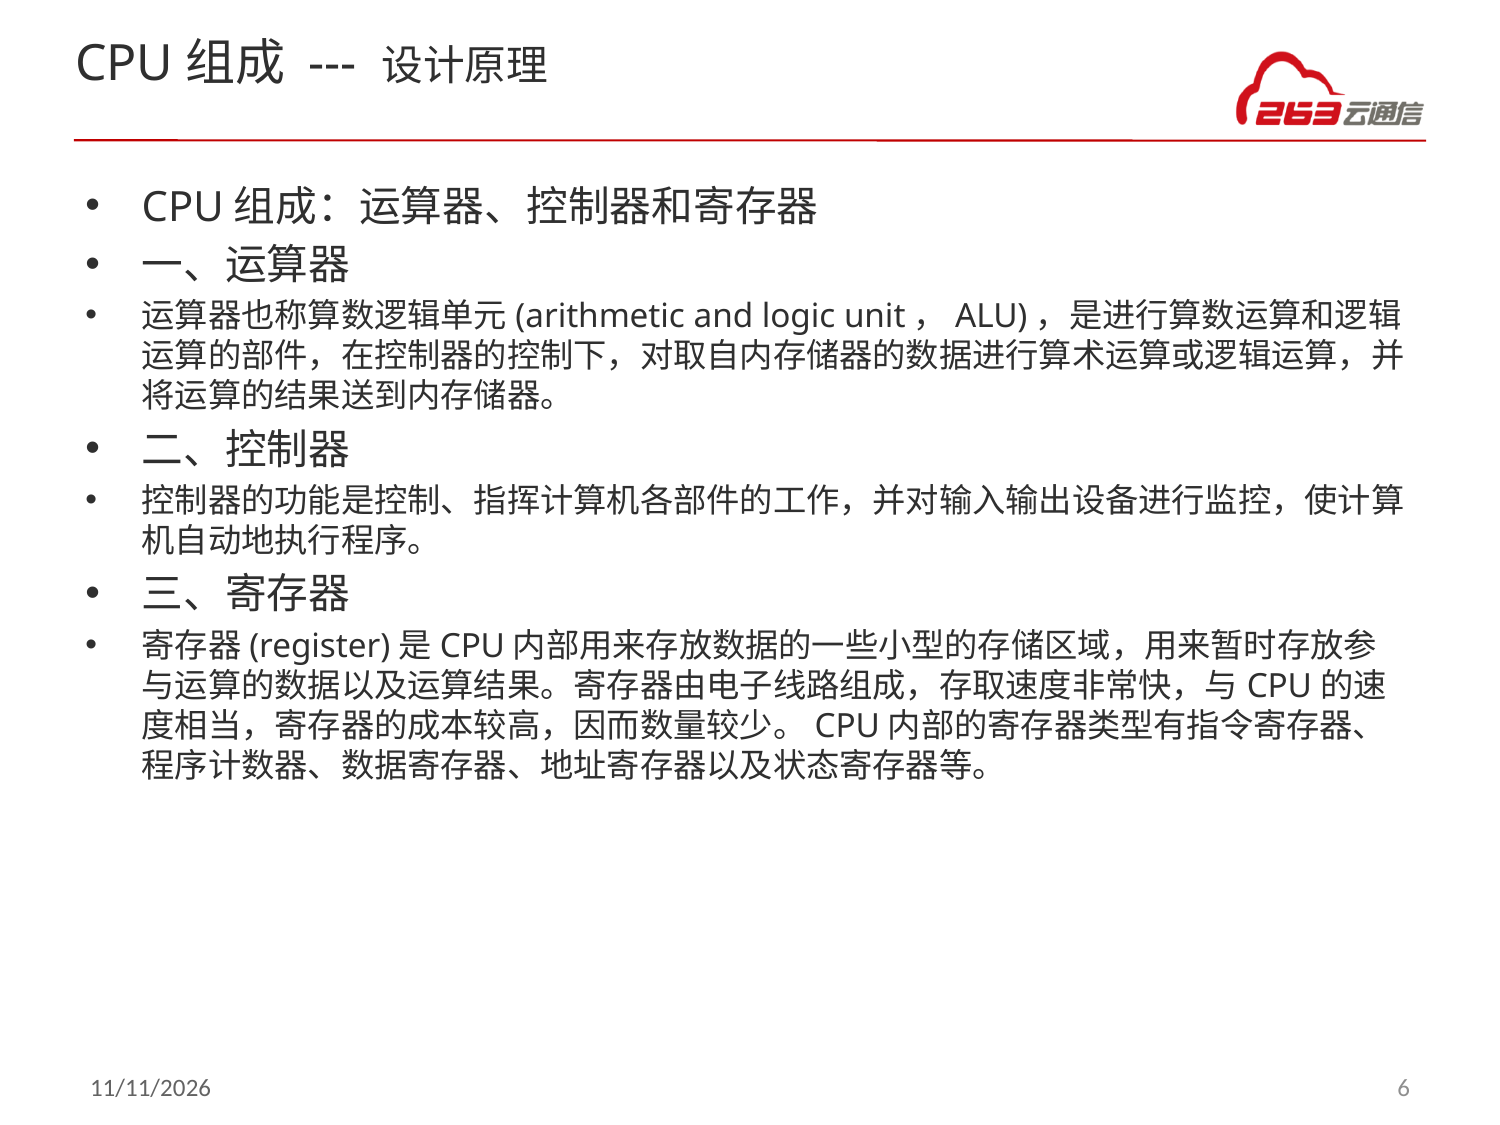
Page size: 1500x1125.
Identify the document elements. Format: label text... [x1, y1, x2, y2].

picture [1230, 37, 1430, 141]
title CPU组成 --- 设计原理 [75, 30, 1235, 136]
list CPU组成：运算器、控制器和寄存器 一、运算器 运算器也称算数逻辑单元(arithmetic and logic unit，ALU)，是进行算数运算和逻辑运算的部件，在控制器的控制下，对取自内存储器的数据进行算术运算或逻辑运算，并将运算的结果送到内存储器。 二、控制器 控制器的功能是控制、指挥计算机各部件的工作，并对输入输出设备进行监控，使计算机自动地执行程序。 三、寄存器 寄存器(register)是CPU内部用来存放数据的一些小型的存储区域，用来暂时存放参与运算的数据以及运算结果。寄存器由电子线路组成，存取速度非常快，与CPU的速度相当，寄存器的成本较高，因而数量较少。CPU内部的寄存器类型有指令寄存器、程序计数器、数据寄存器、地址寄存器以及状态寄存器等。 [70, 171, 1421, 1016]
